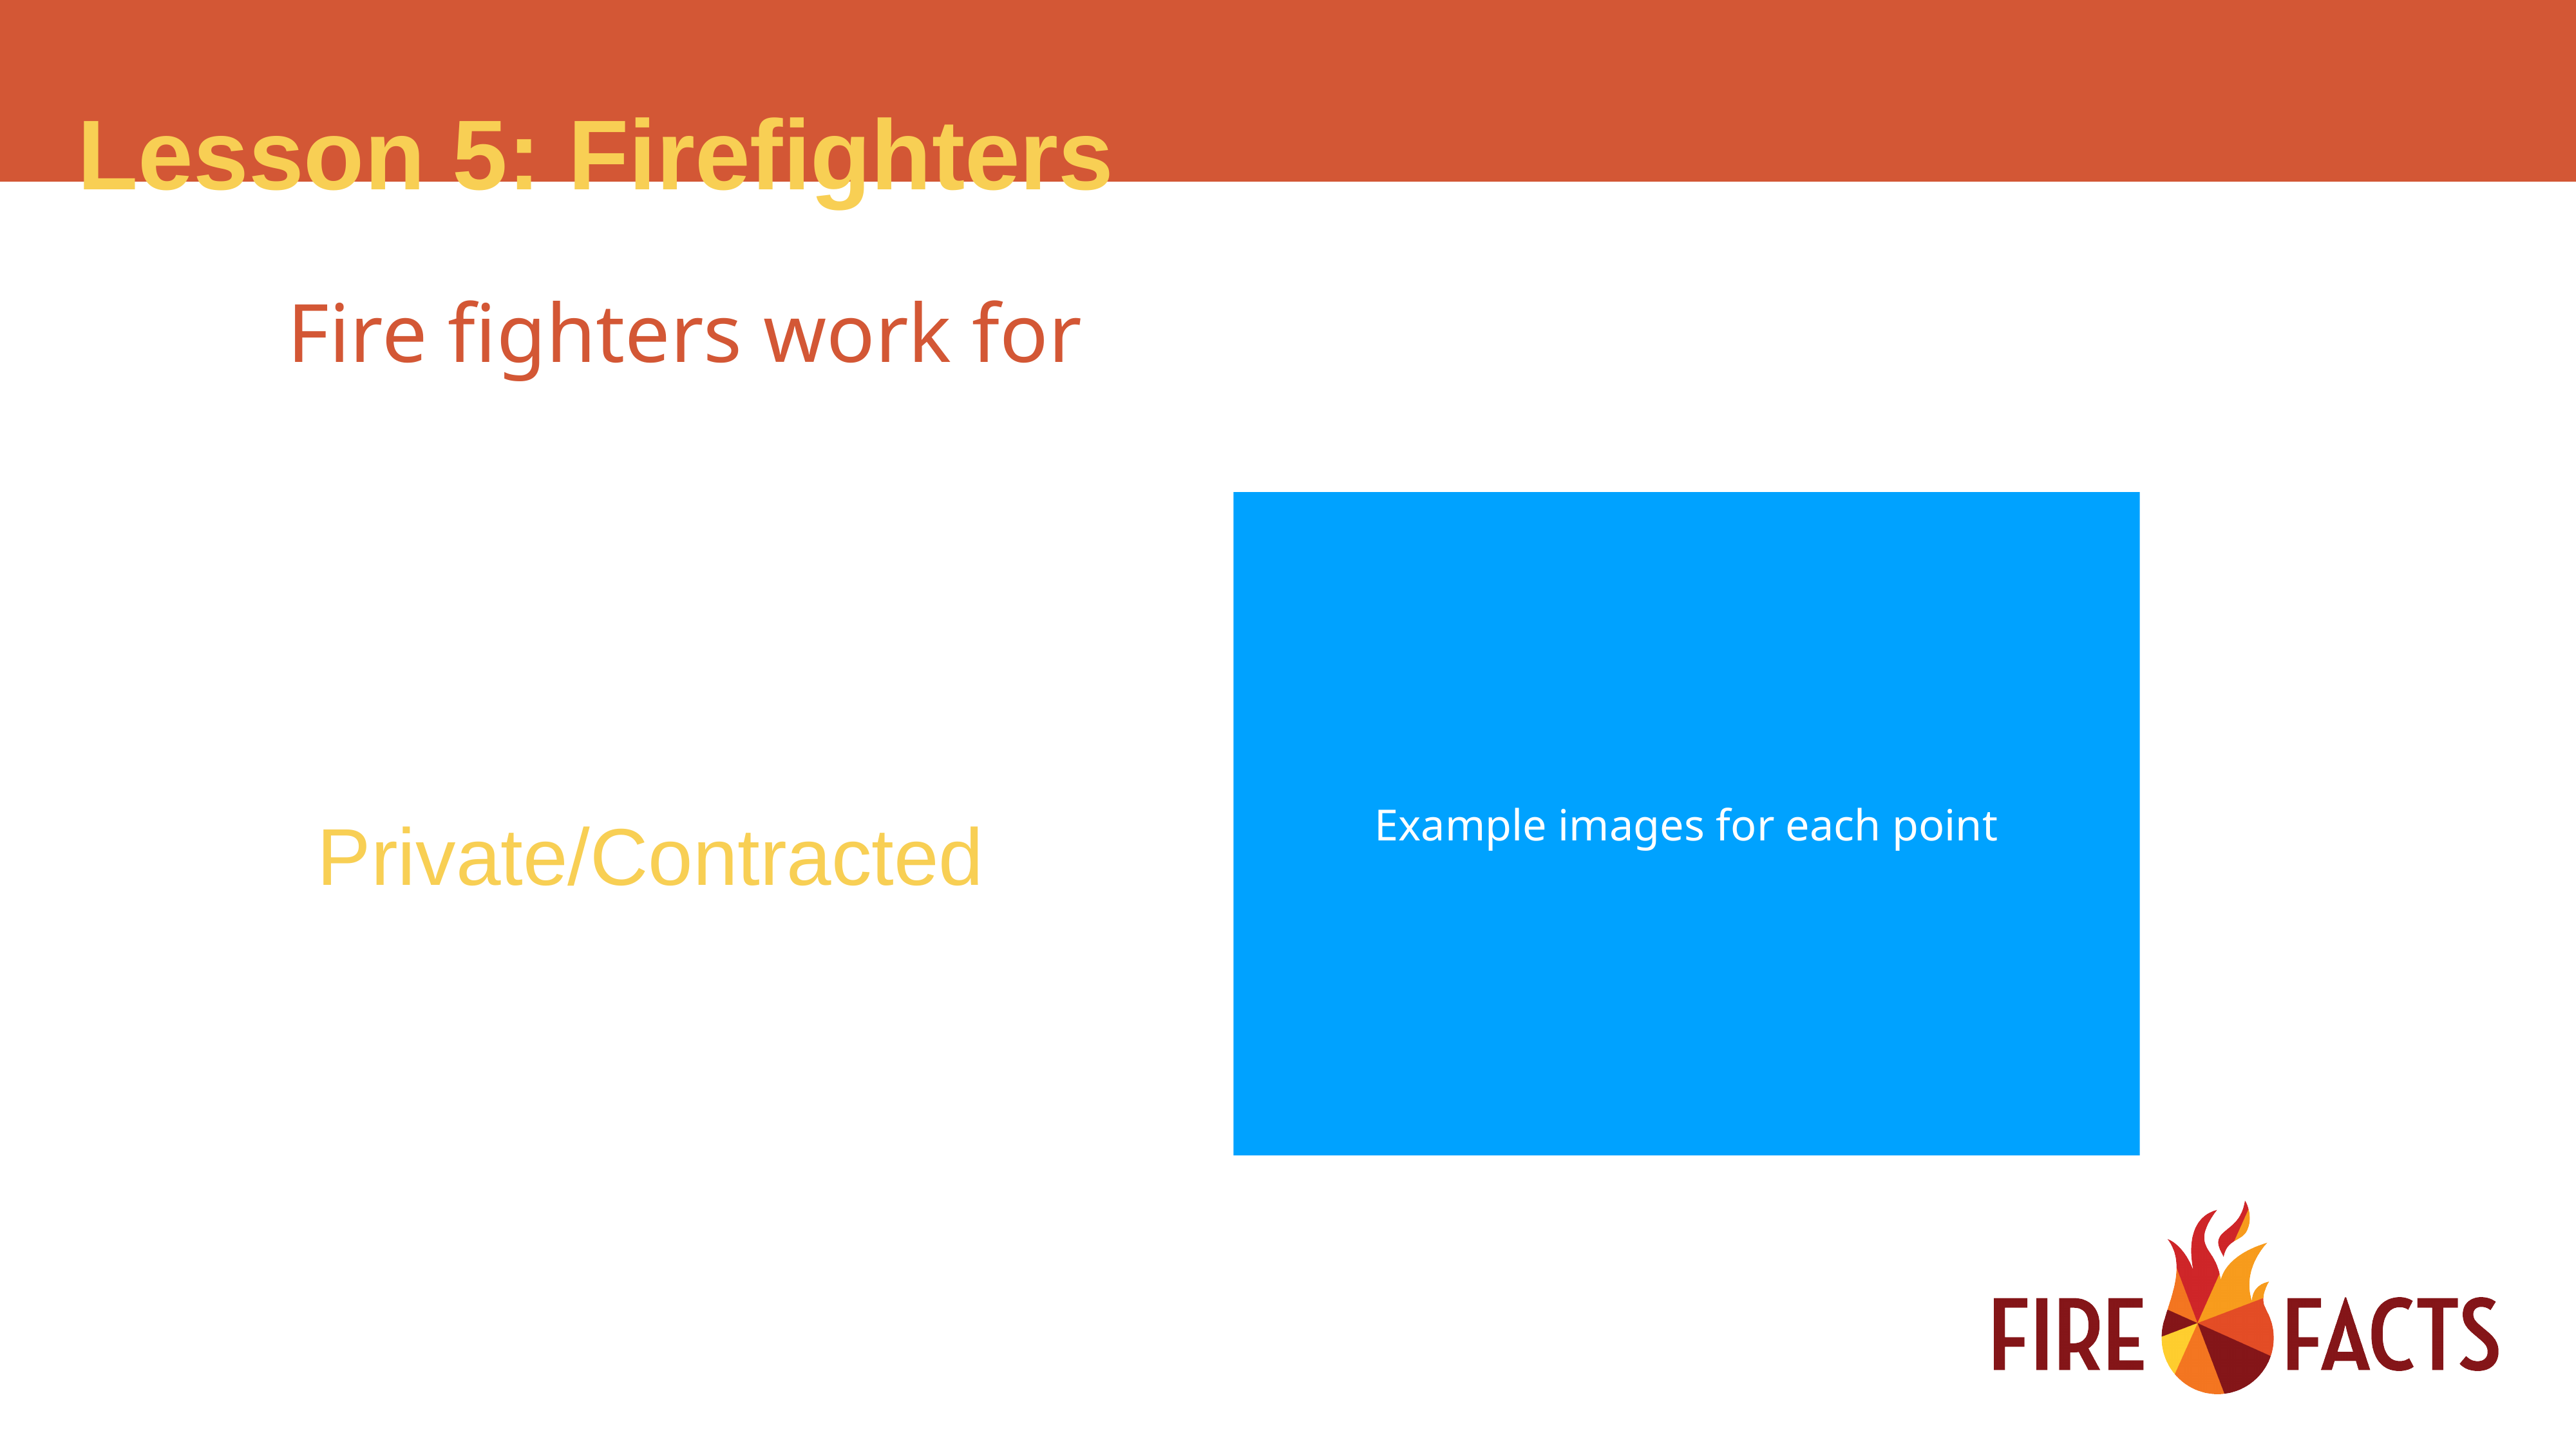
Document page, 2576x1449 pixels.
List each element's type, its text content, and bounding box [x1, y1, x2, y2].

picture [1982, 1186, 2508, 1408]
text_box Example images for each point [1233, 492, 2140, 1156]
list Private/Contracted [265, 428, 1105, 1278]
text_box Fire fighters work for [282, 276, 1088, 384]
